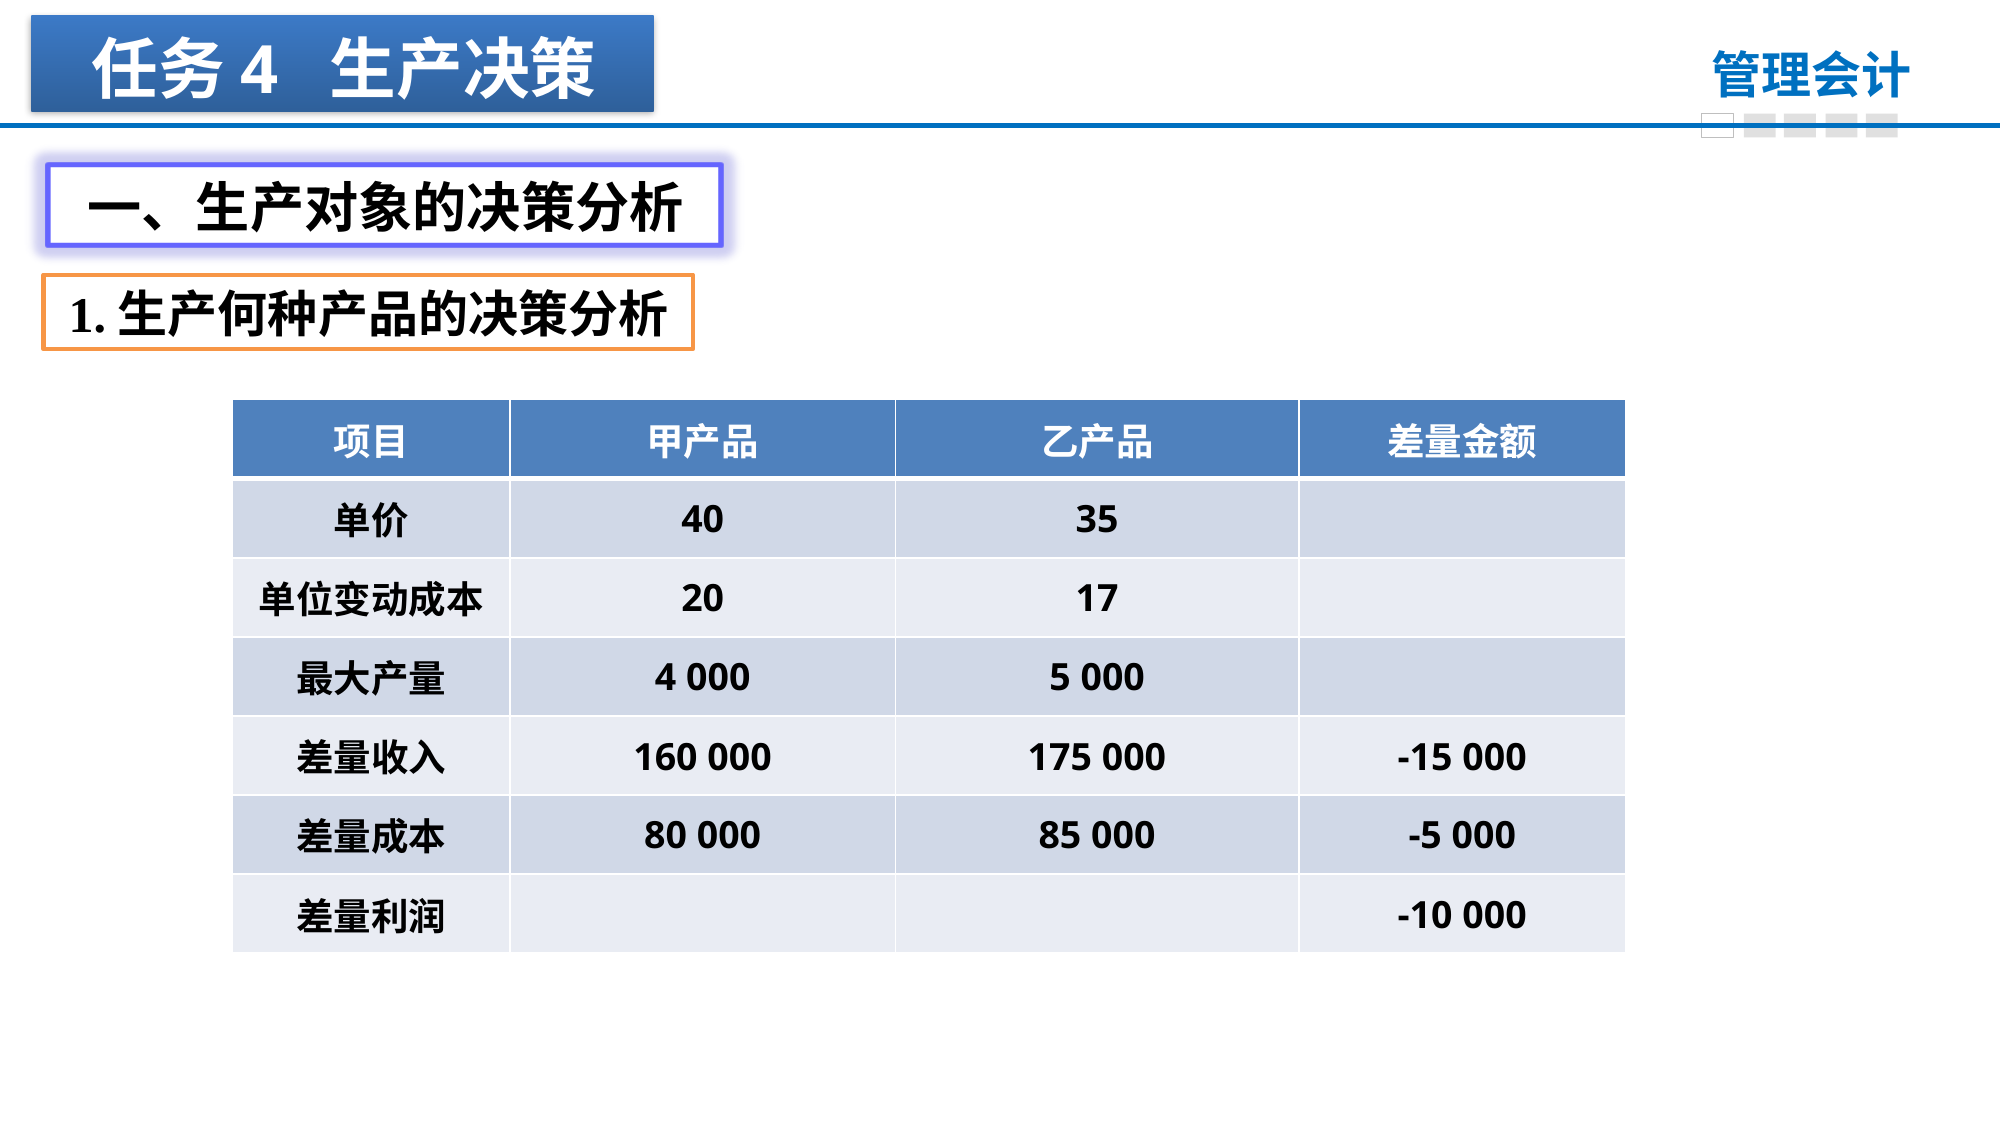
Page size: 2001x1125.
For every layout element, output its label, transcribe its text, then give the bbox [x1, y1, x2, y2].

table_cell -15 000 [1300, 717, 1625, 794]
table_cell 35 [896, 481, 1298, 557]
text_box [31, 14, 654, 117]
table_cell 160 000 [511, 717, 895, 794]
table_cell -10 000 [1300, 875, 1625, 952]
table_cell 差量成本 [233, 796, 509, 873]
table_cell [511, 875, 895, 952]
table_cell [896, 875, 1298, 952]
table_cell 17 [896, 559, 1298, 636]
table_cell 单位变动成本 [233, 559, 509, 636]
table_cell 单价 [233, 481, 509, 557]
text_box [17, 136, 753, 273]
table_cell 差量利润 [233, 875, 509, 952]
text_box 该设备最大的生产能力为100 000小时，生产一件甲产品需要25小时，生产一件乙产品需要20小时。两种产品的售价、单位变动成本、固定成本总额资料如下： [52, 397, 1969, 577]
table_cell [1300, 559, 1625, 636]
table_cell -5 000 [1300, 796, 1625, 873]
table_header 乙产品 [896, 400, 1298, 476]
table_cell [1300, 481, 1625, 557]
text_box 1.生产何种产品的决策分析 [41, 282, 695, 351]
table_cell 175 000 [896, 717, 1298, 794]
table_header 差量金额 [1300, 400, 1625, 476]
table_cell 4 000 [511, 638, 895, 715]
table_header 甲产品 [511, 400, 895, 476]
table_cell 差量收入 [233, 717, 509, 794]
table_cell 40 [511, 481, 895, 557]
table_cell 80 000 [511, 796, 895, 873]
table_header 项目 [233, 400, 509, 476]
table_cell [1300, 638, 1625, 715]
table_cell 5 000 [896, 638, 1298, 715]
table_cell 最大产量 [233, 638, 509, 715]
table_cell 85 000 [896, 796, 1298, 873]
table_cell 20 [511, 559, 895, 636]
